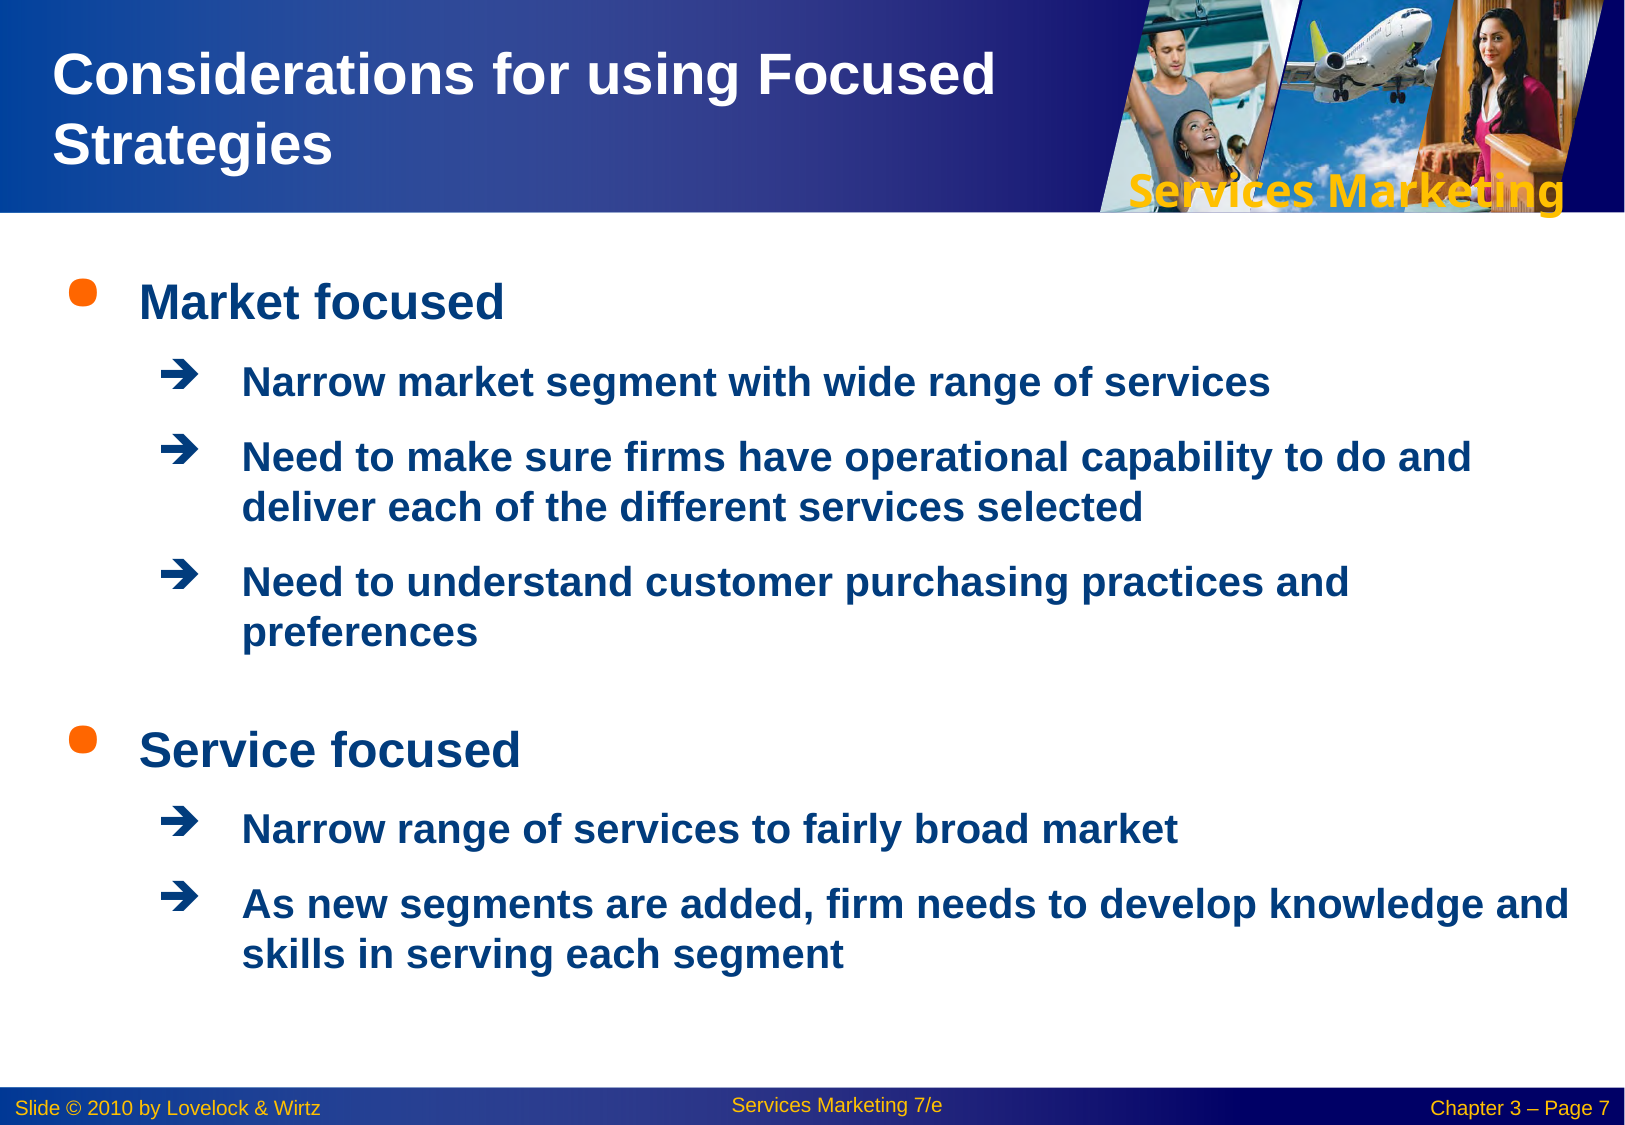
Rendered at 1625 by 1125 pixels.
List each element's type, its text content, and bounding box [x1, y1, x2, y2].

list Market focused Narrow market segment with wide range of services Need to make sure firms have operational capability to do and deliver each of the different services selected Need to understand customer purchasing practices and preferences Service focused Narrow range of services to fairly broad market As new segments are added, firm needs to develop knowledge and skills in serving each segment [49, 261, 1588, 1051]
picture [1546, 187, 1556, 202]
picture [1162, 186, 1172, 192]
picture [1100, 0, 1604, 213]
title Considerations for using Focused Strategies [36, 37, 1088, 176]
